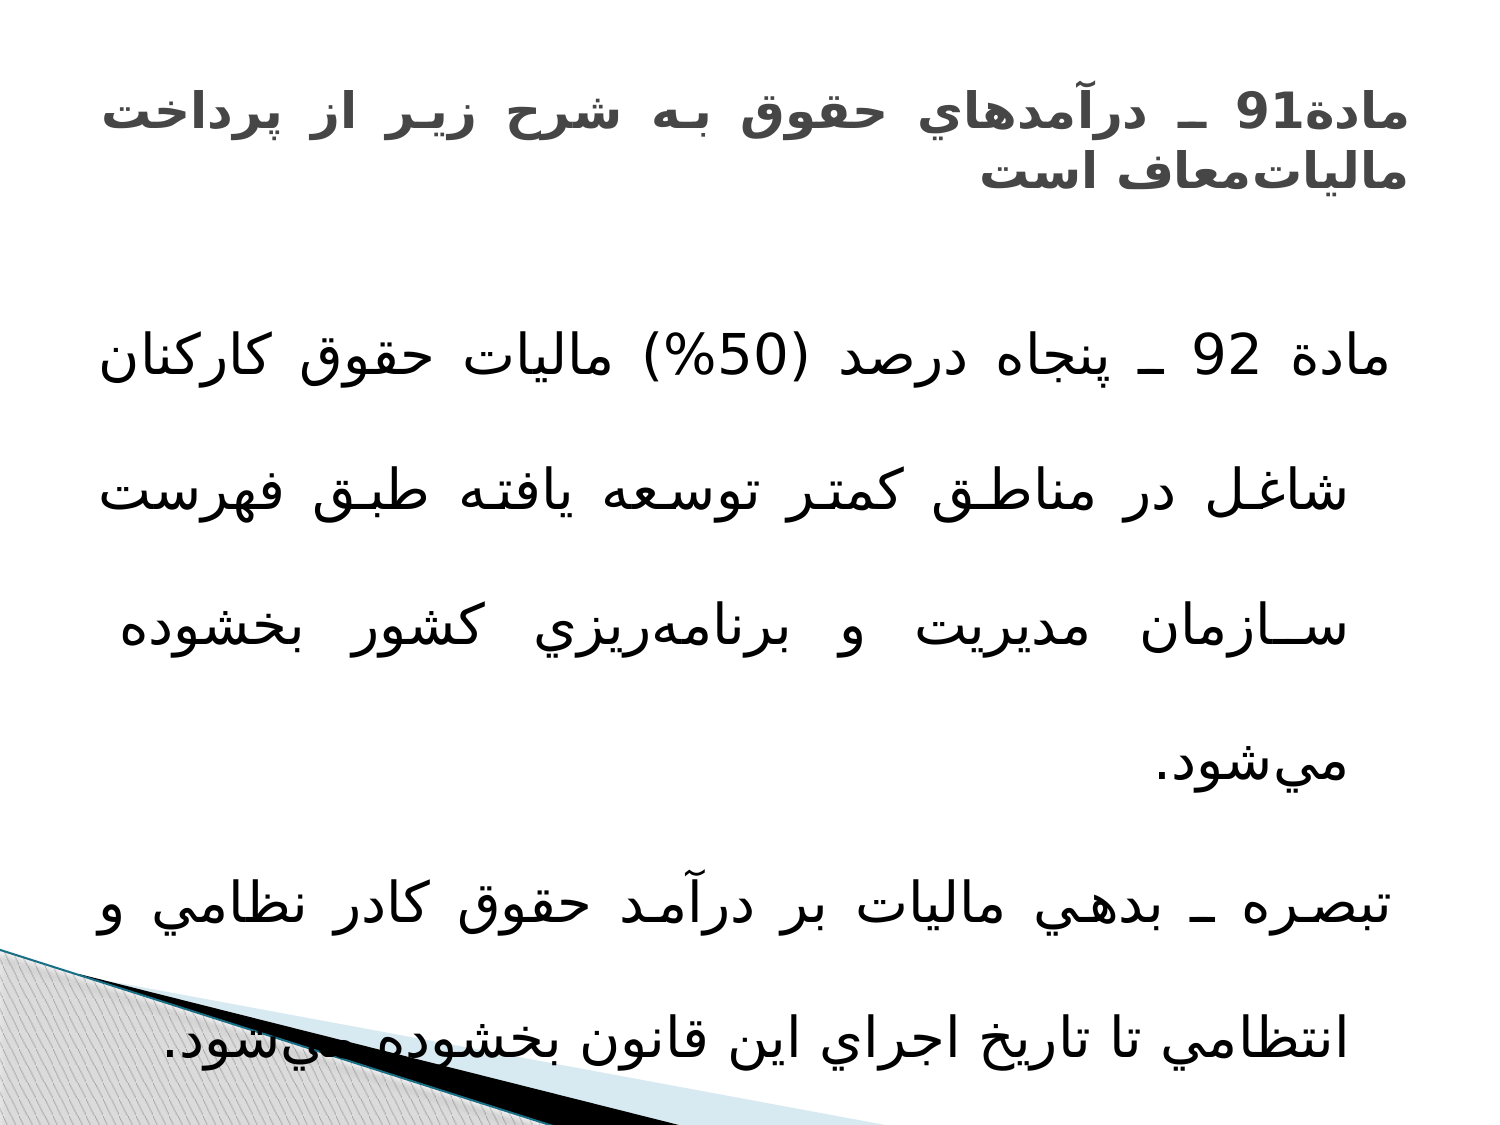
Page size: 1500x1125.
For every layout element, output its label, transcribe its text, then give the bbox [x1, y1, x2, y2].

list مادة 92 ـ پنجاه درصد (50%) ماليات حقوق کارکنان شاغل در مناطق کمتر توسعه يافته طبق فهرست سازمان مديريت و برنامه‌ريزي کشور بخشوده مي‌شود. تبصره ـ بدهي ماليات بر درآمد حقوق کادر نظامي و انتظامي ‌تا تاريخ اجراي اين قانون بخشوده مي‌شود. [75, 243, 1425, 986]
title مادة91 ـ درآمدهاي حقوق به شرح زير از پرداخت ماليات‌معاف است‌ [75, 45, 1425, 233]
